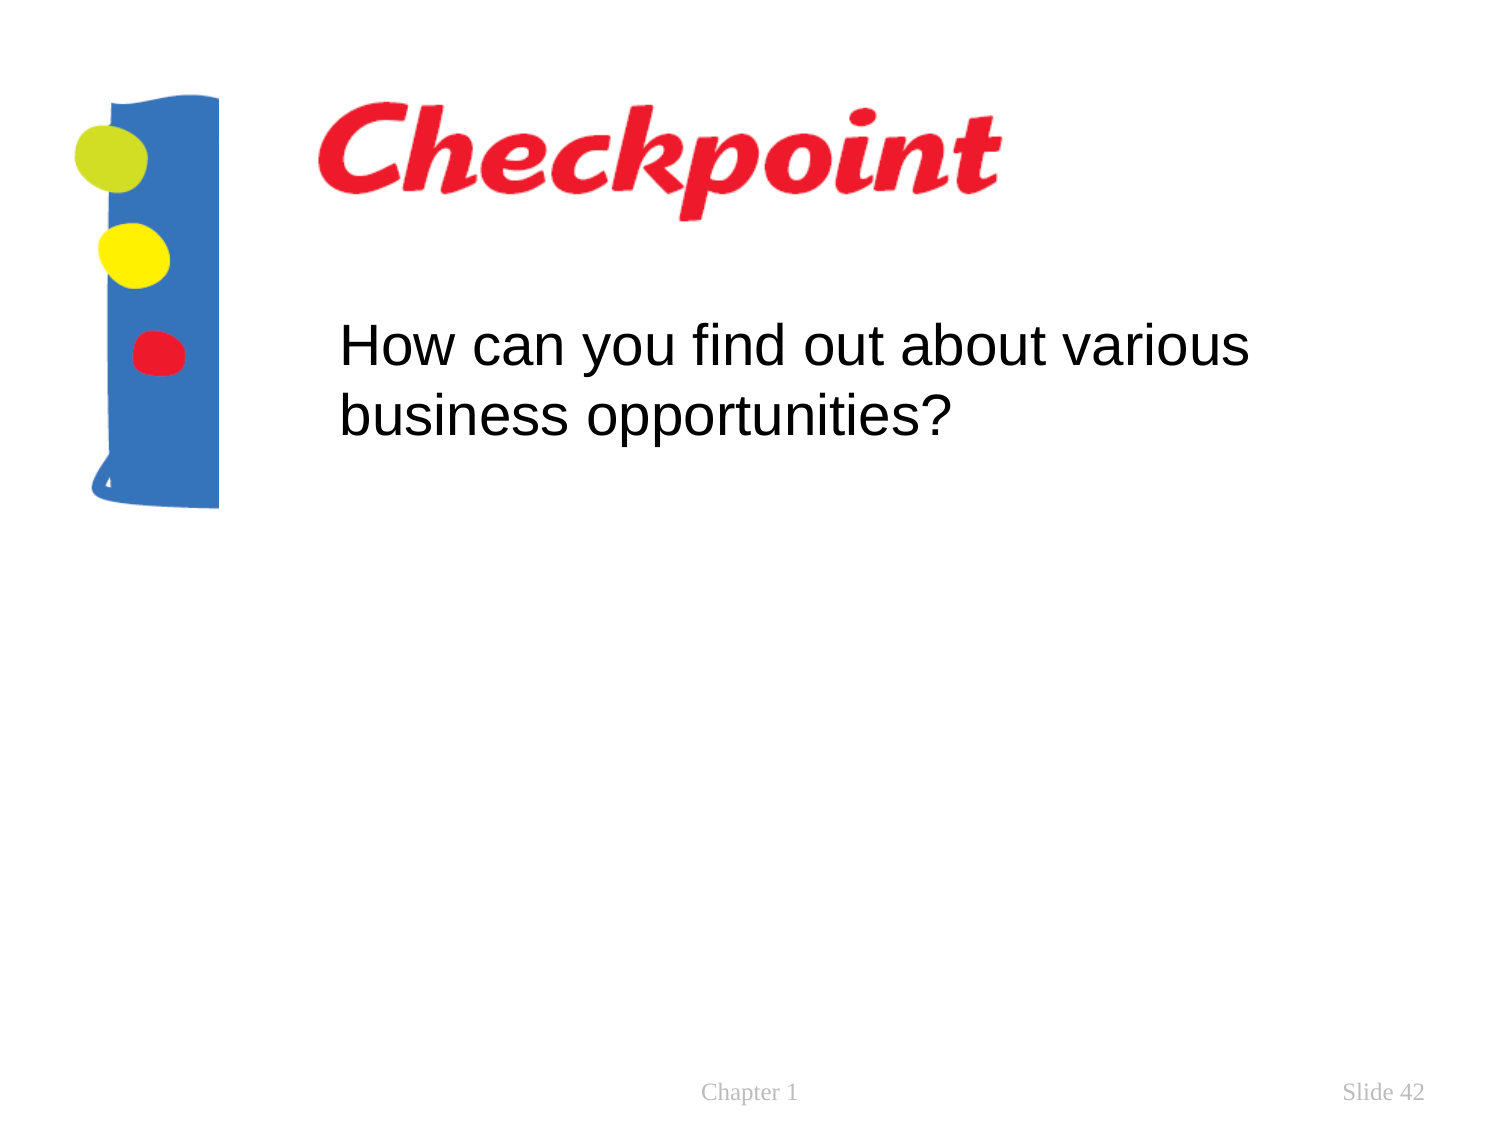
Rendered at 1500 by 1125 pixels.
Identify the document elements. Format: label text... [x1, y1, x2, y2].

footer Chapter 1 [512, 1052, 988, 1113]
picture [62, 74, 220, 526]
slide_number Slide 42 [1299, 1052, 1425, 1113]
text_box How can you find out about various business opportunities? [324, 299, 1288, 455]
picture [287, 87, 1026, 233]
